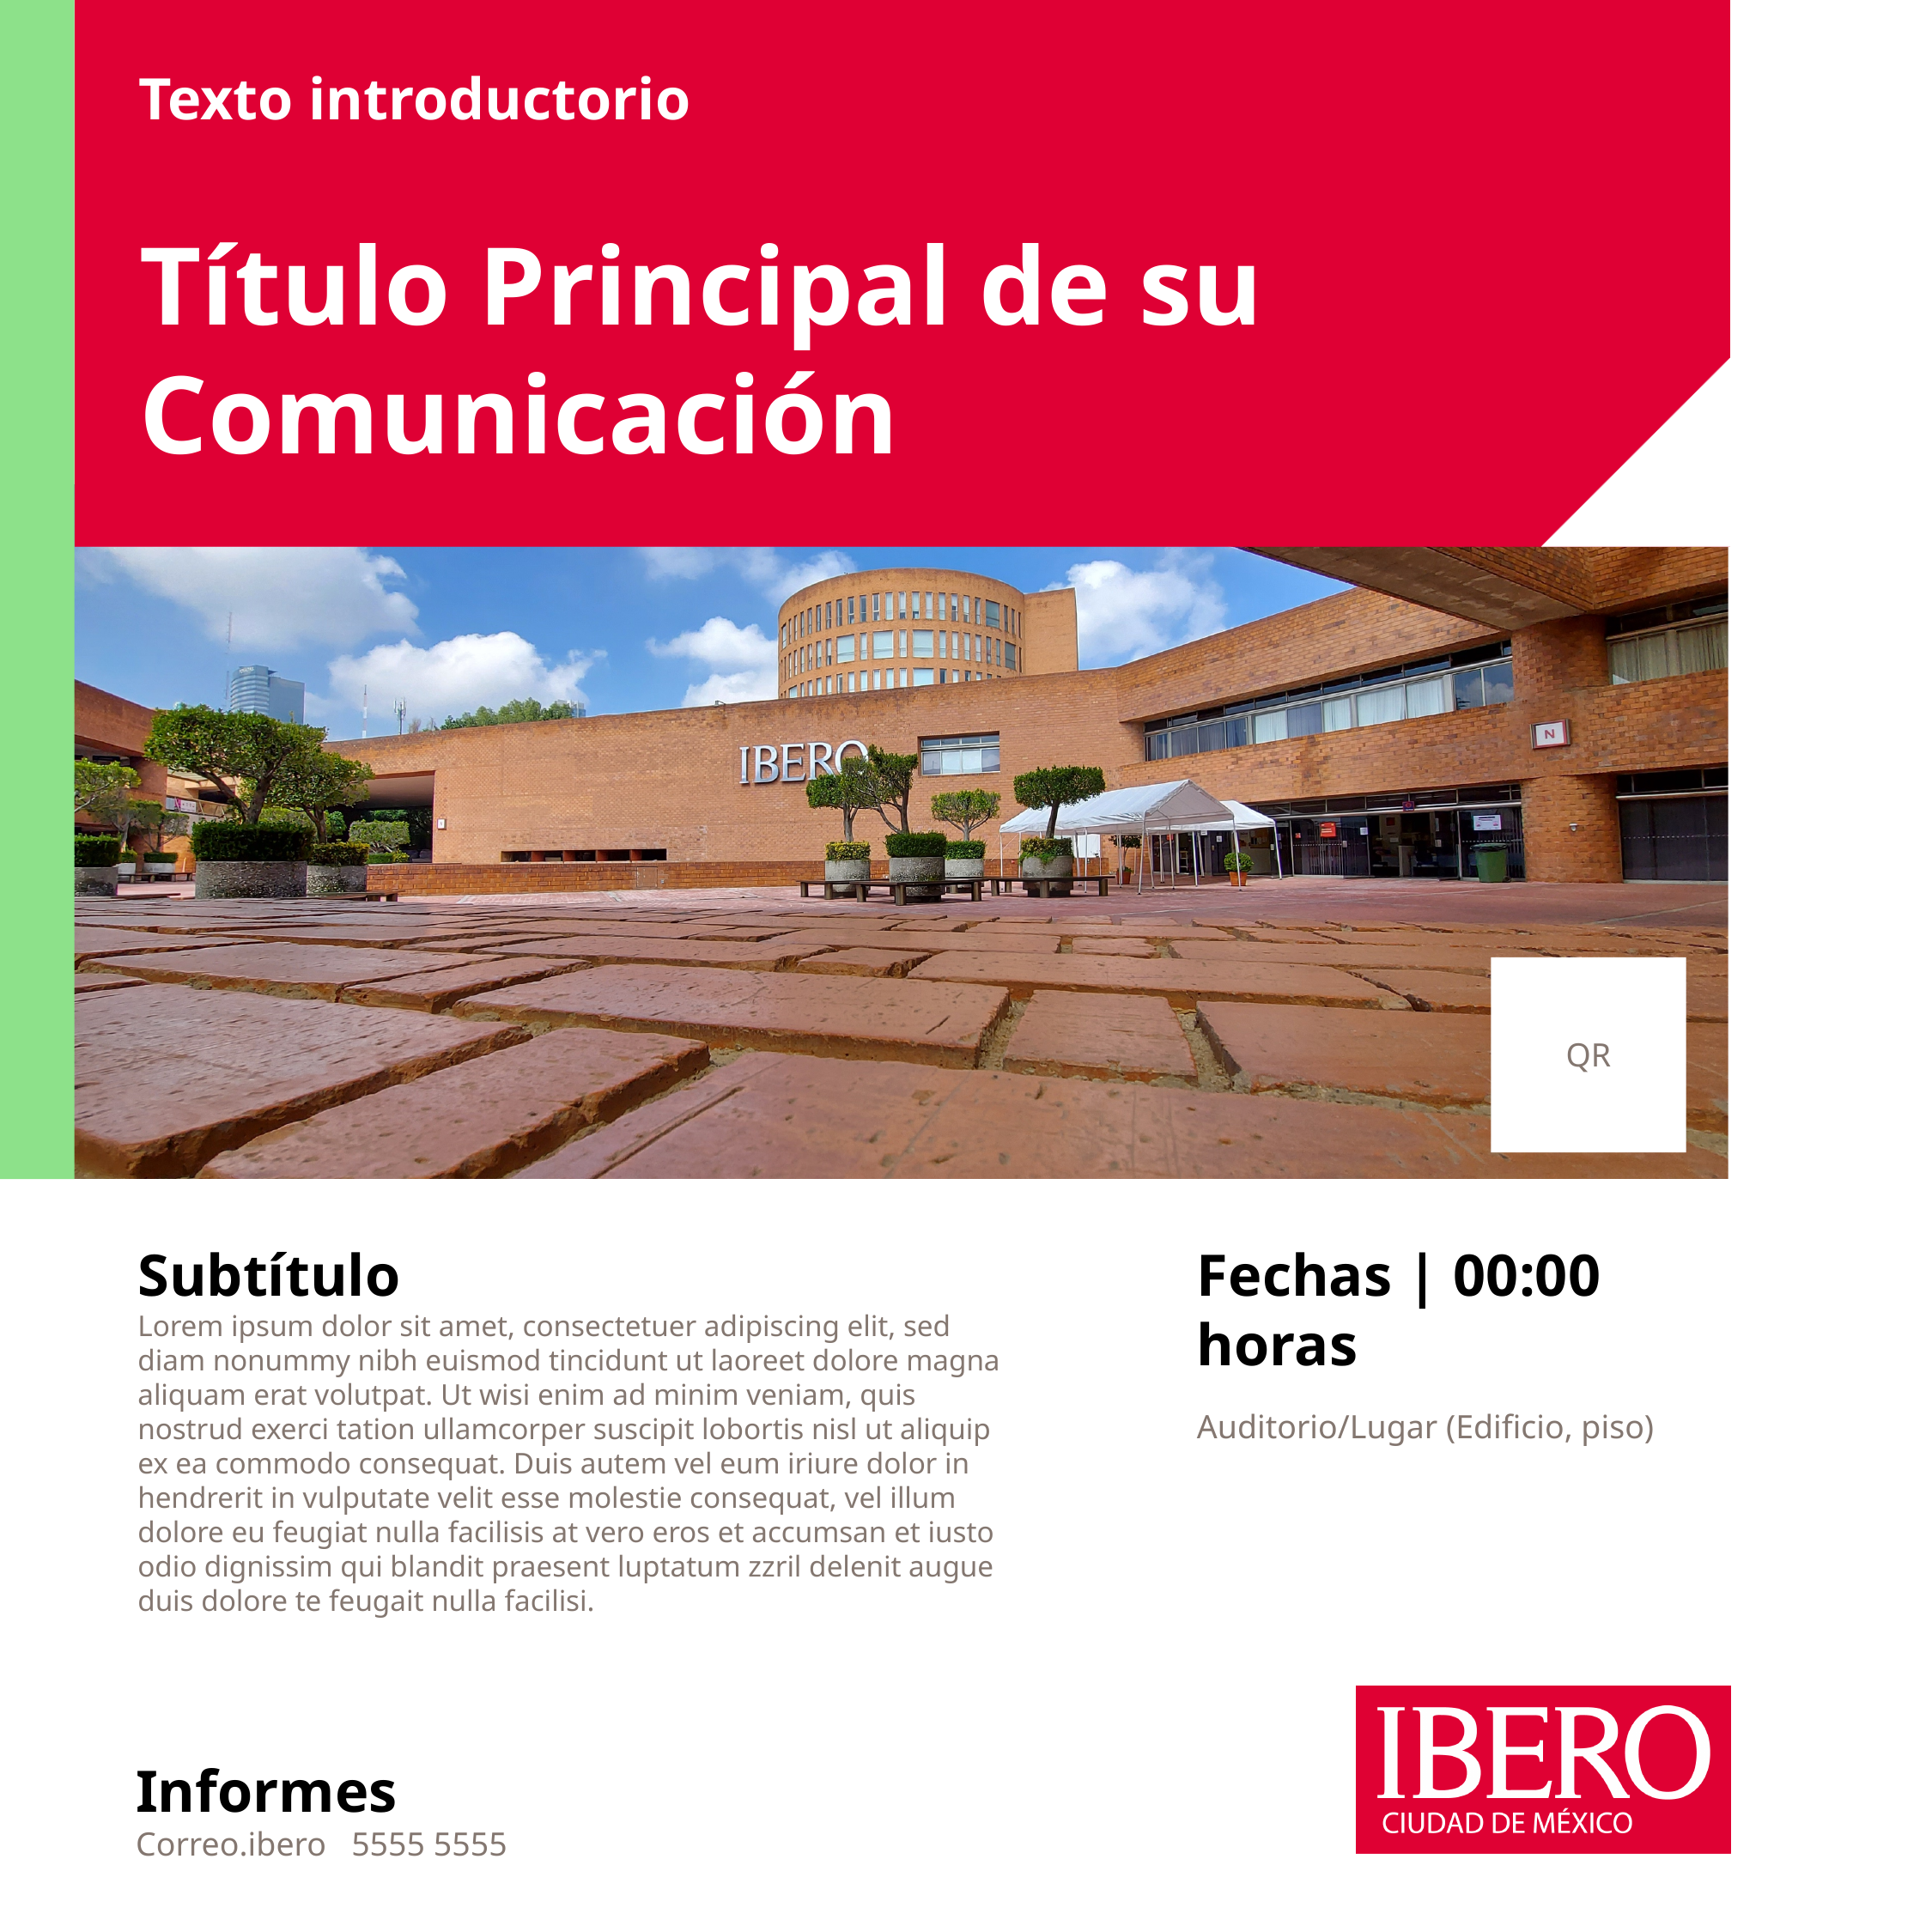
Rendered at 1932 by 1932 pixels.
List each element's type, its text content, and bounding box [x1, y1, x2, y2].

text_box [0, 0, 76, 1180]
picture [60, 0, 1730, 1179]
text_box Fechas | 00:00 horas Auditorio/Lugar (Edificio, piso) [1183, 1232, 1781, 1452]
text_box Informes Correo.ibero 5555 5555 [123, 1748, 987, 1869]
picture [1356, 1686, 1731, 1854]
text_box Subtítulo Lorem ipsum dolor sit amet, consectetuer adipiscing elit, sed diam nonummy nibh euismod tincidunt ut laoreet dolore magna aliquam erat volutpat. Ut wisi enim ad minim veniam, quis nostrud exerci tation ullamcorper suscipit lobortis nisl ut aliquip ex ea commodo consequat. Duis autem vel eum iriure dolor in hendrerit in vulputate velit esse molestie consequat, vel illum dolore eu feugiat nulla facilisis at vero eros et accumsan et iusto odio dignissim qui blandit praesent luptatum zzril delenit augue duis dolore te feugait nulla facilisi. [125, 1232, 1039, 1624]
